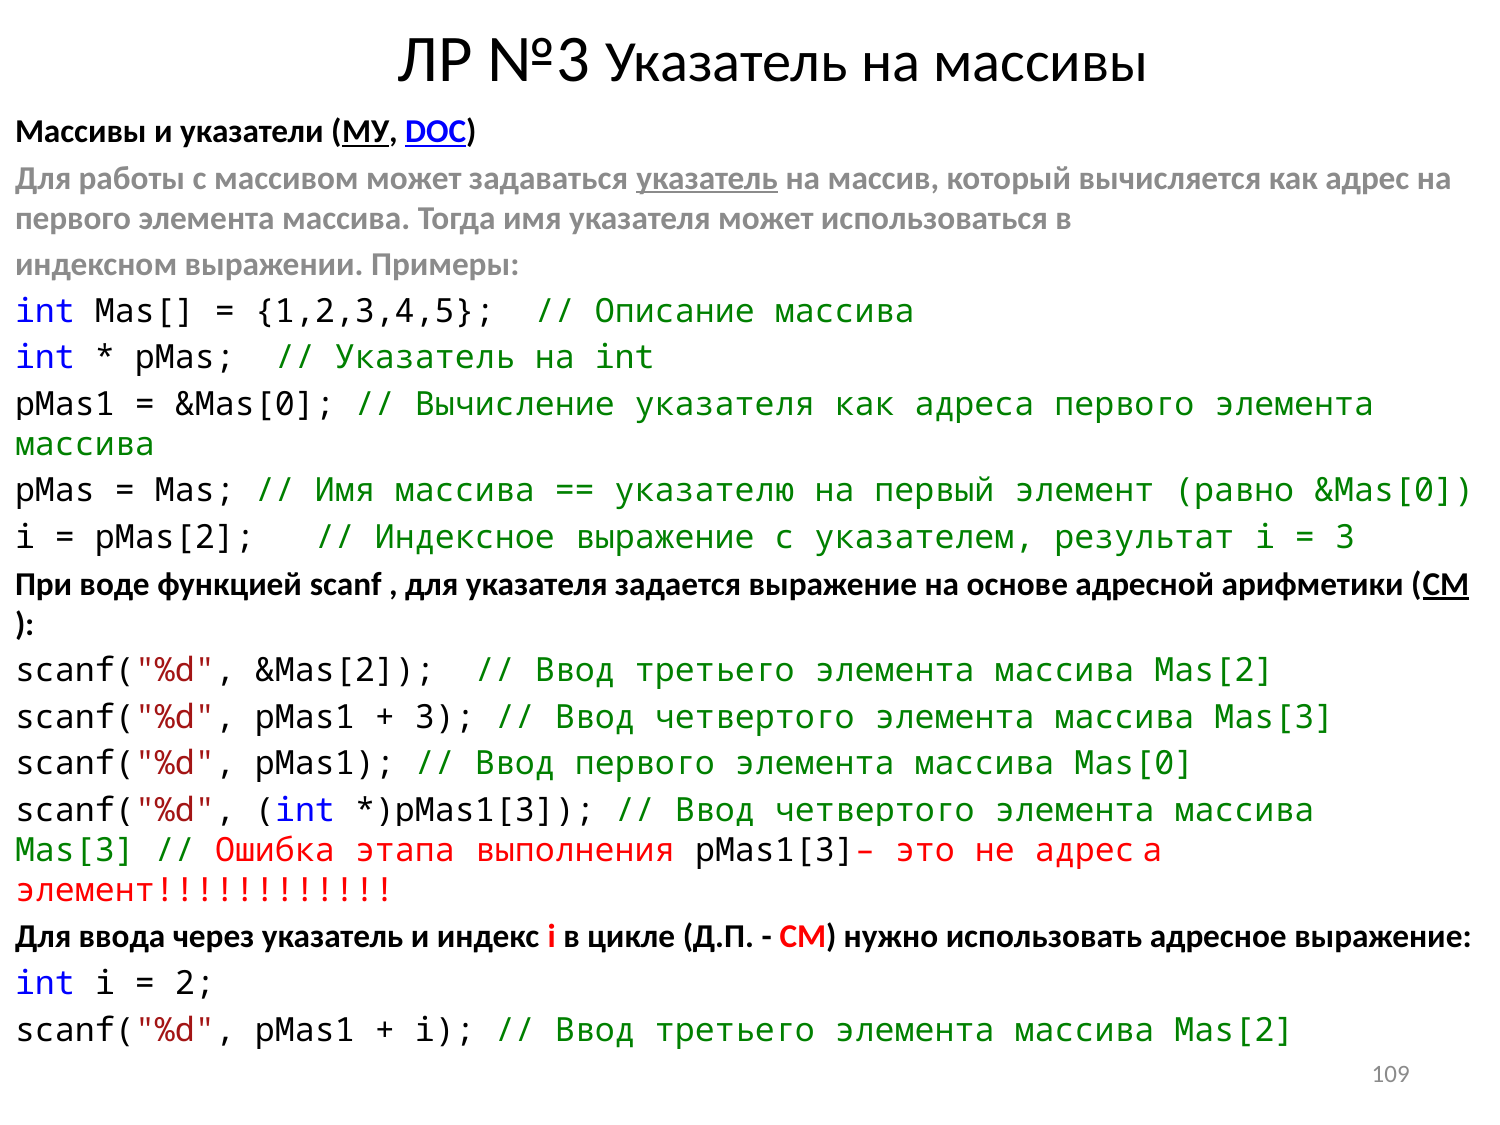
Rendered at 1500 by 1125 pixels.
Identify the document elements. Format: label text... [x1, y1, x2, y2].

slide_number 109 [1074, 1042, 1425, 1103]
text_box Массивы и указатели (МУ, DOC) Для работы с массивом может задаваться указатель на массив, который вычисляется как адрес на первого элемента массива. Тогда имя указателя может использоваться в индексном выражении. Примеры: int Mas[] = {1,2,3,4,5}; // Описание массива int * pMas; // Указатель на int pMas1 = &Mas[0]; // Вычисление указателя как адреса первого элемента массива pMas = Mas; // Имя массива == указателю на первый элемент (равно &Mas[0]) i = pMas[2]; // Индексное выражение с указателем, результат i = 3 При воде функцией scanf , для указателя задается выражение на основе адресной арифметики (СМ): scanf("%d", &Mas[2]); // Ввод третьего элемента массива Mas[2] scanf("%d", pMas1 + 3); // Ввод четвертого элемента массива Mas[3] scanf("%d", pMas1); // Ввод первого элемента массива Mas[0] scanf("%d", (int *)pMas1[3]); // Ввод четвертого элемента массива Mas[3] // Ошибка этапа выполнения pMas1[3]– это не адрес а элемент!!!!!!!!!!!! Для ввода через указатель и индекс i в цикле (Д.П. - СМ) нужно использовать адресное выражение: int i = 2; scanf("%d", pMas1 + i); // Ввод третьего элемента массива Mas[2] [0, 101, 1495, 1047]
title ЛР №3 Указатель на массивы [253, 7, 1306, 101]
